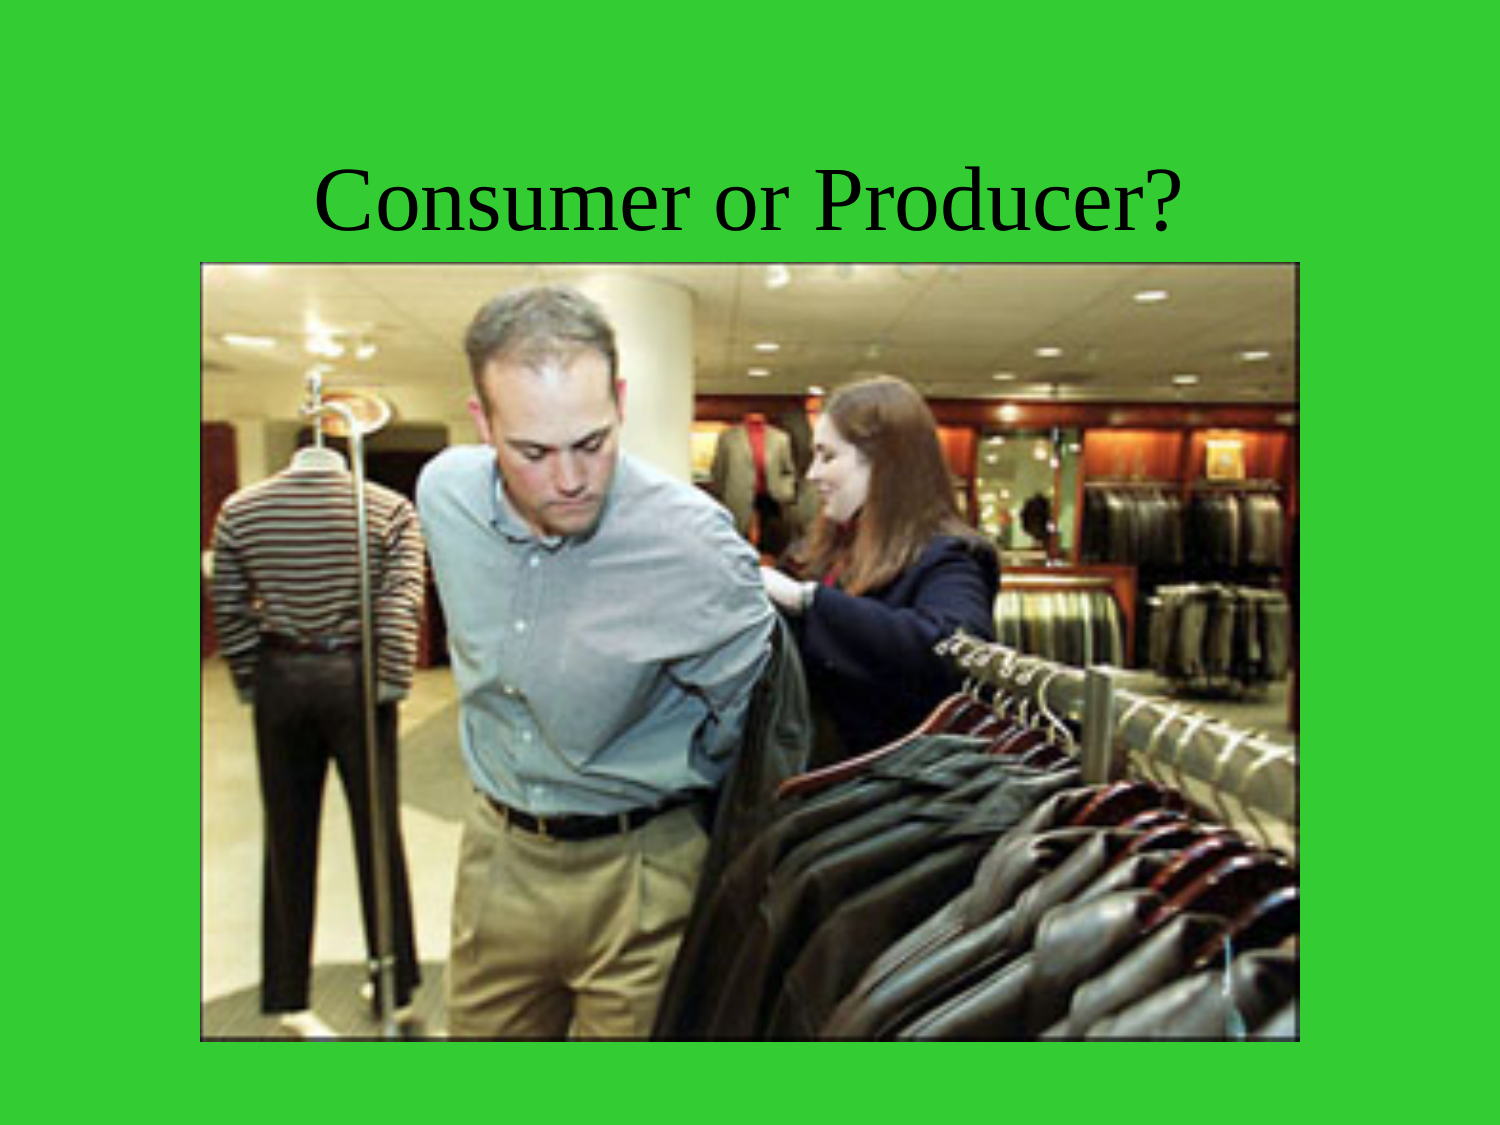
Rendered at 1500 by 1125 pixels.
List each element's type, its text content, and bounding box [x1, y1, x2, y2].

title Consumer or Producer? [112, 99, 1388, 288]
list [199, 262, 1301, 1042]
